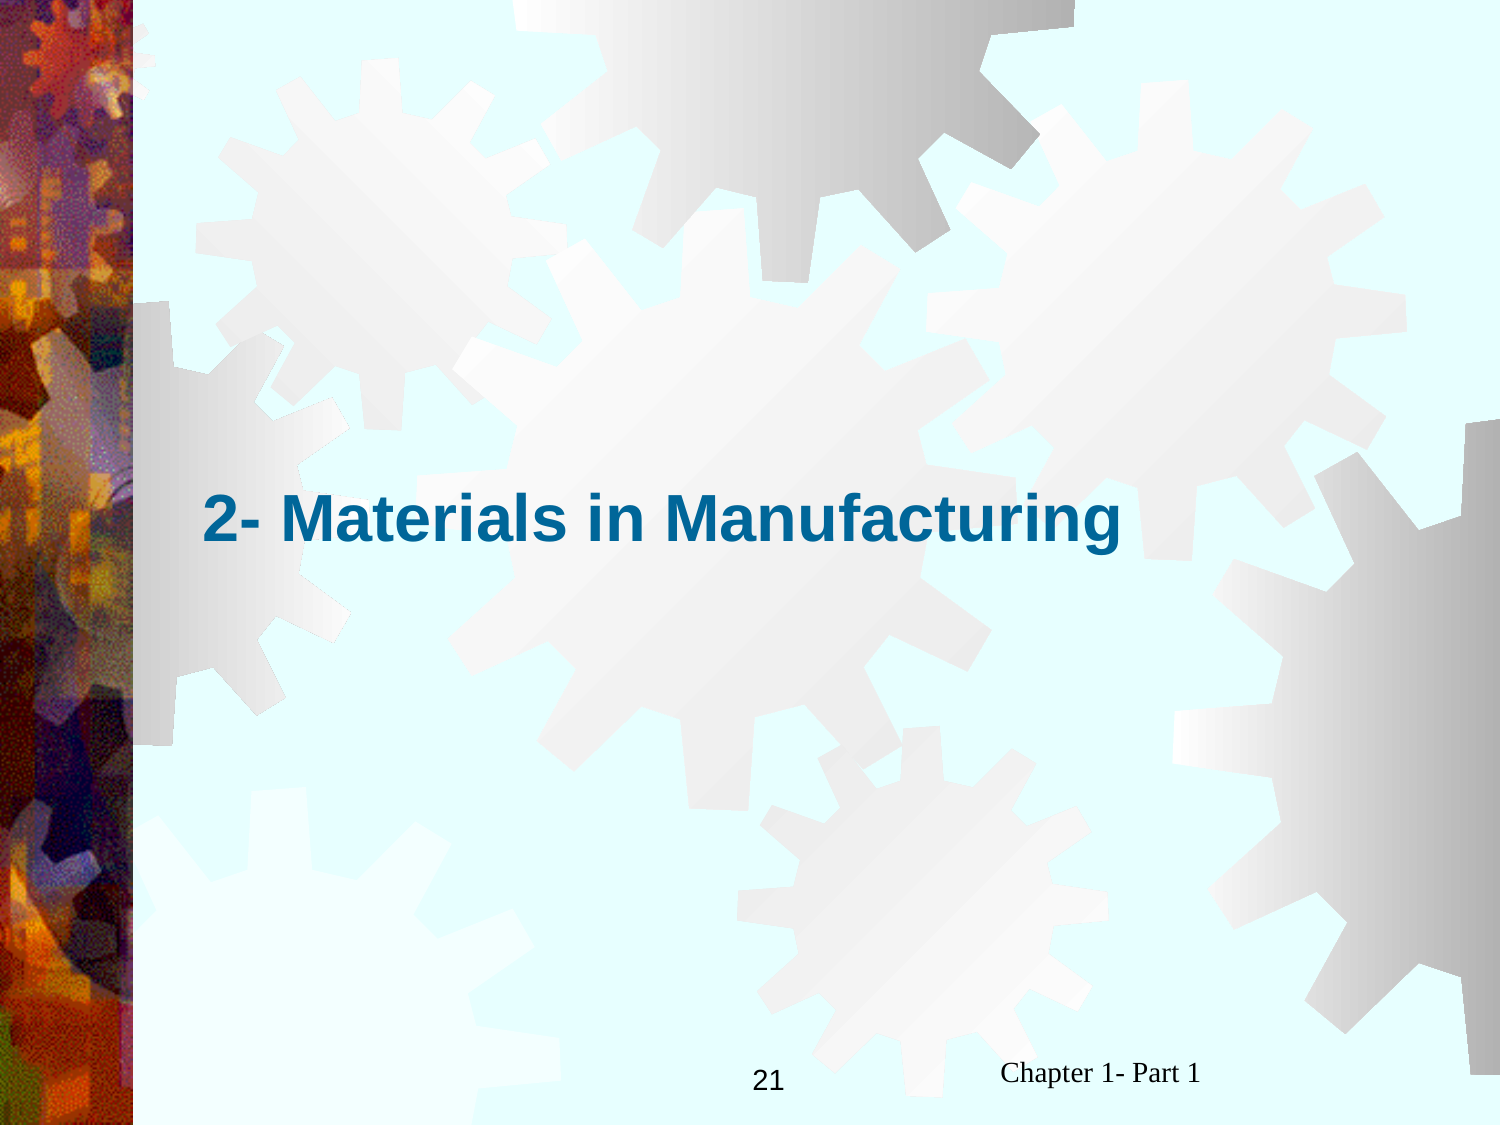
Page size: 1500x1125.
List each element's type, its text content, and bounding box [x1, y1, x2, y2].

picture [0, 0, 133, 1125]
title 2- Materials in Manufacturing [187, 374, 1463, 563]
slide_number 21 [612, 1028, 926, 1105]
footer Chapter 1- Part 1 [985, 1045, 1461, 1125]
